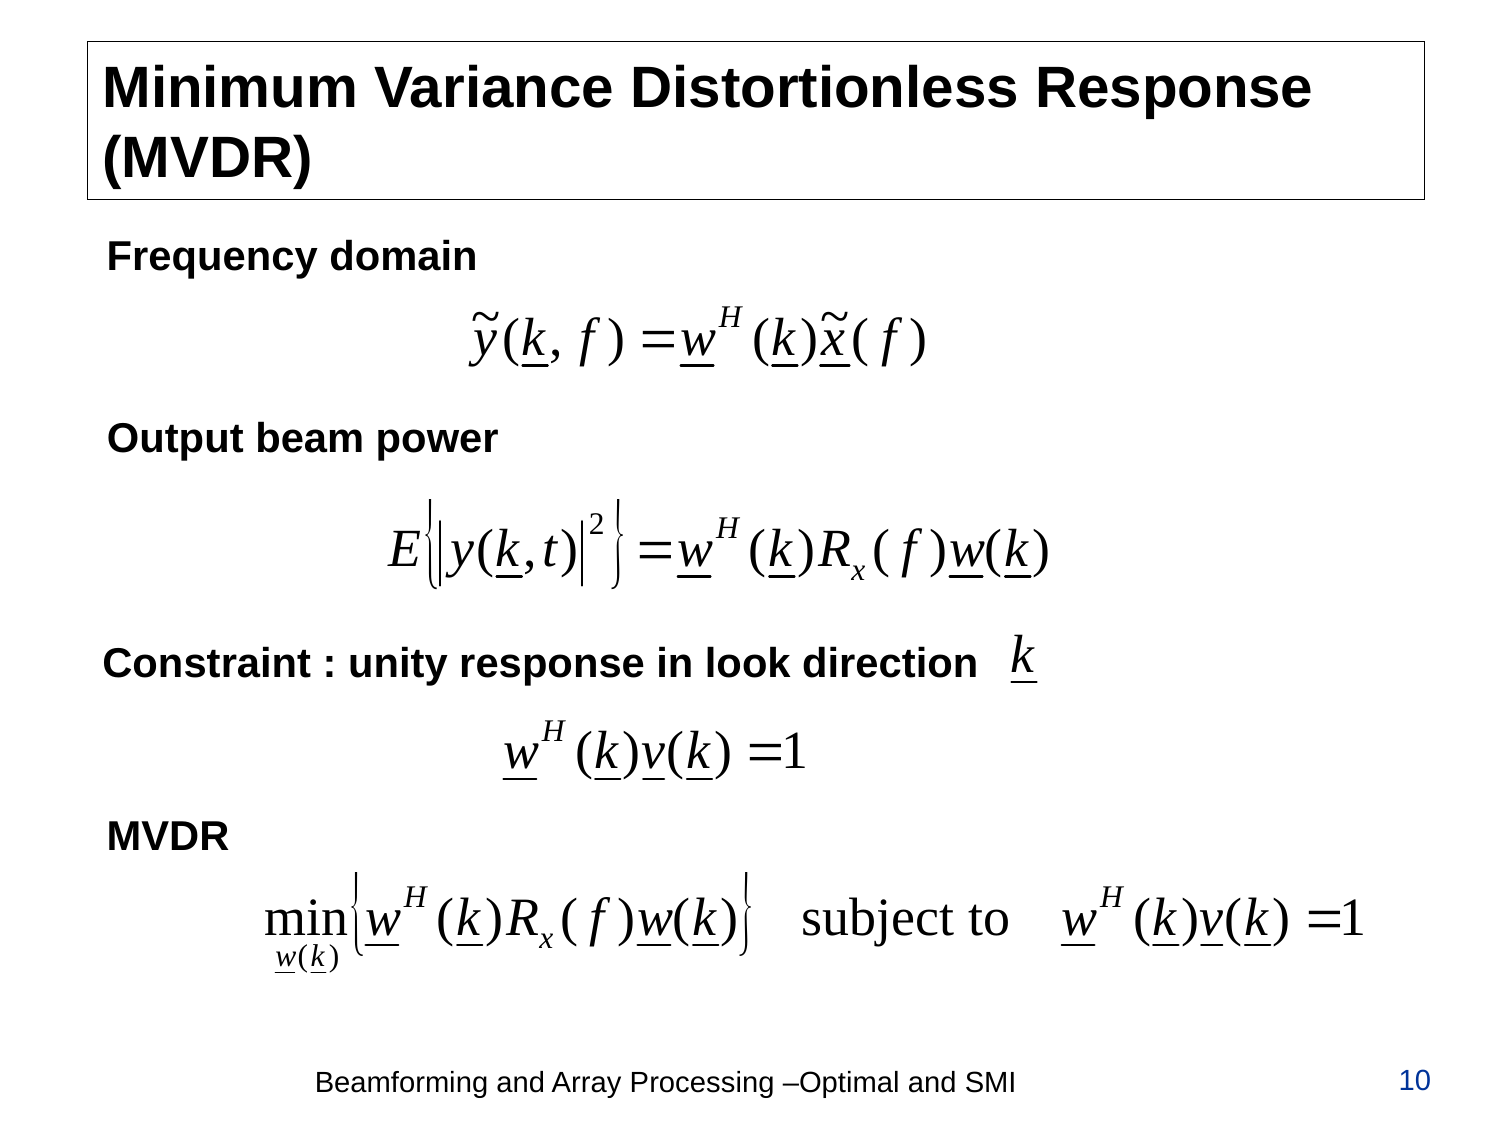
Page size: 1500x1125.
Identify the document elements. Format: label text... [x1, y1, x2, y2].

title Minimum Variance Distortionless Response (MVDR) [87, 41, 1425, 200]
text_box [459, 292, 936, 379]
text_box Constraint : unity response in look direction [87, 618, 1025, 707]
text_box MVDR [91, 791, 288, 873]
text_box Frequency domain [91, 211, 1342, 293]
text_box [1002, 618, 1048, 695]
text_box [494, 705, 814, 792]
slide_number 10 [1207, 1055, 1447, 1102]
list Output beam power [91, 393, 625, 475]
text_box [378, 499, 1061, 599]
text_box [256, 872, 1370, 986]
